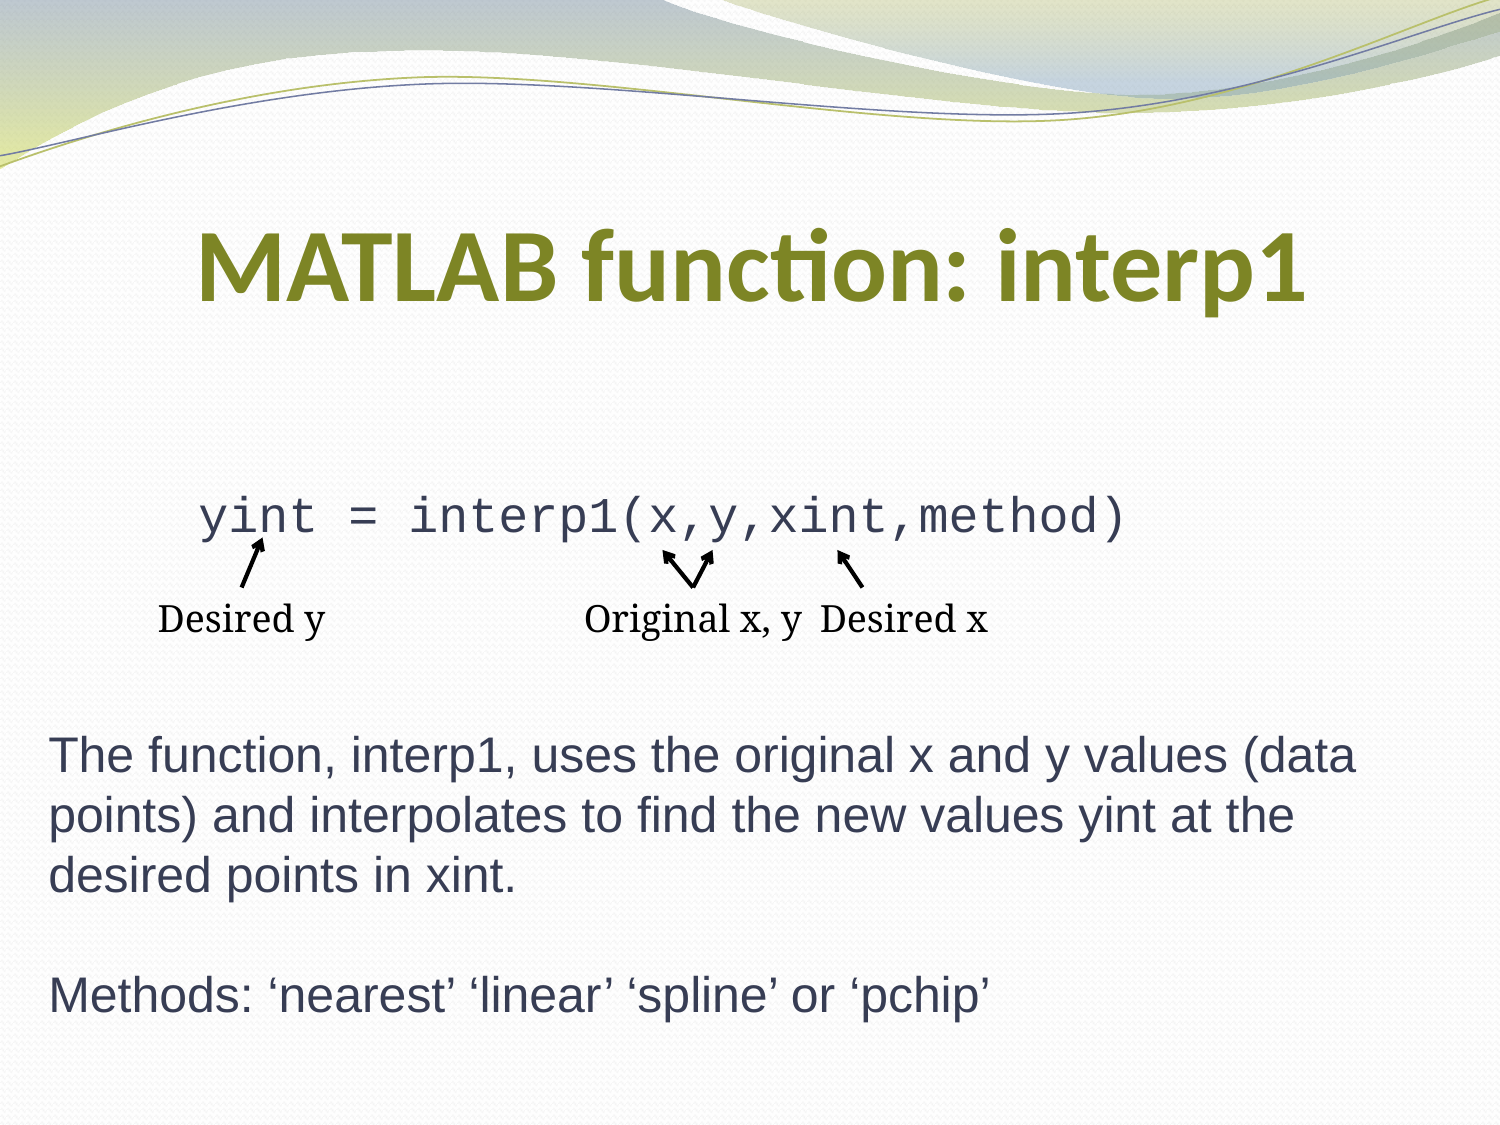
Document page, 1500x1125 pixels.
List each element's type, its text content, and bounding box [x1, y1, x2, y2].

text_box Desired x [805, 587, 1004, 648]
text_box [241, 537, 263, 588]
text_box Desired y [142, 587, 341, 648]
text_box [837, 549, 863, 588]
title MATLAB function: interp1 [71, 135, 1434, 323]
text_box Original x, y [568, 587, 805, 648]
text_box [662, 549, 692, 588]
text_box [692, 549, 713, 588]
text_box yint = interp1(x,y,xint,method) The function, interp1, uses the original x and y values (data points) and interpolates to find the new values yint at the desired points in xint. Methods: ‘nearest’ ‘linear’ ‘spline’ or ‘pchip’ [33, 474, 1472, 1090]
